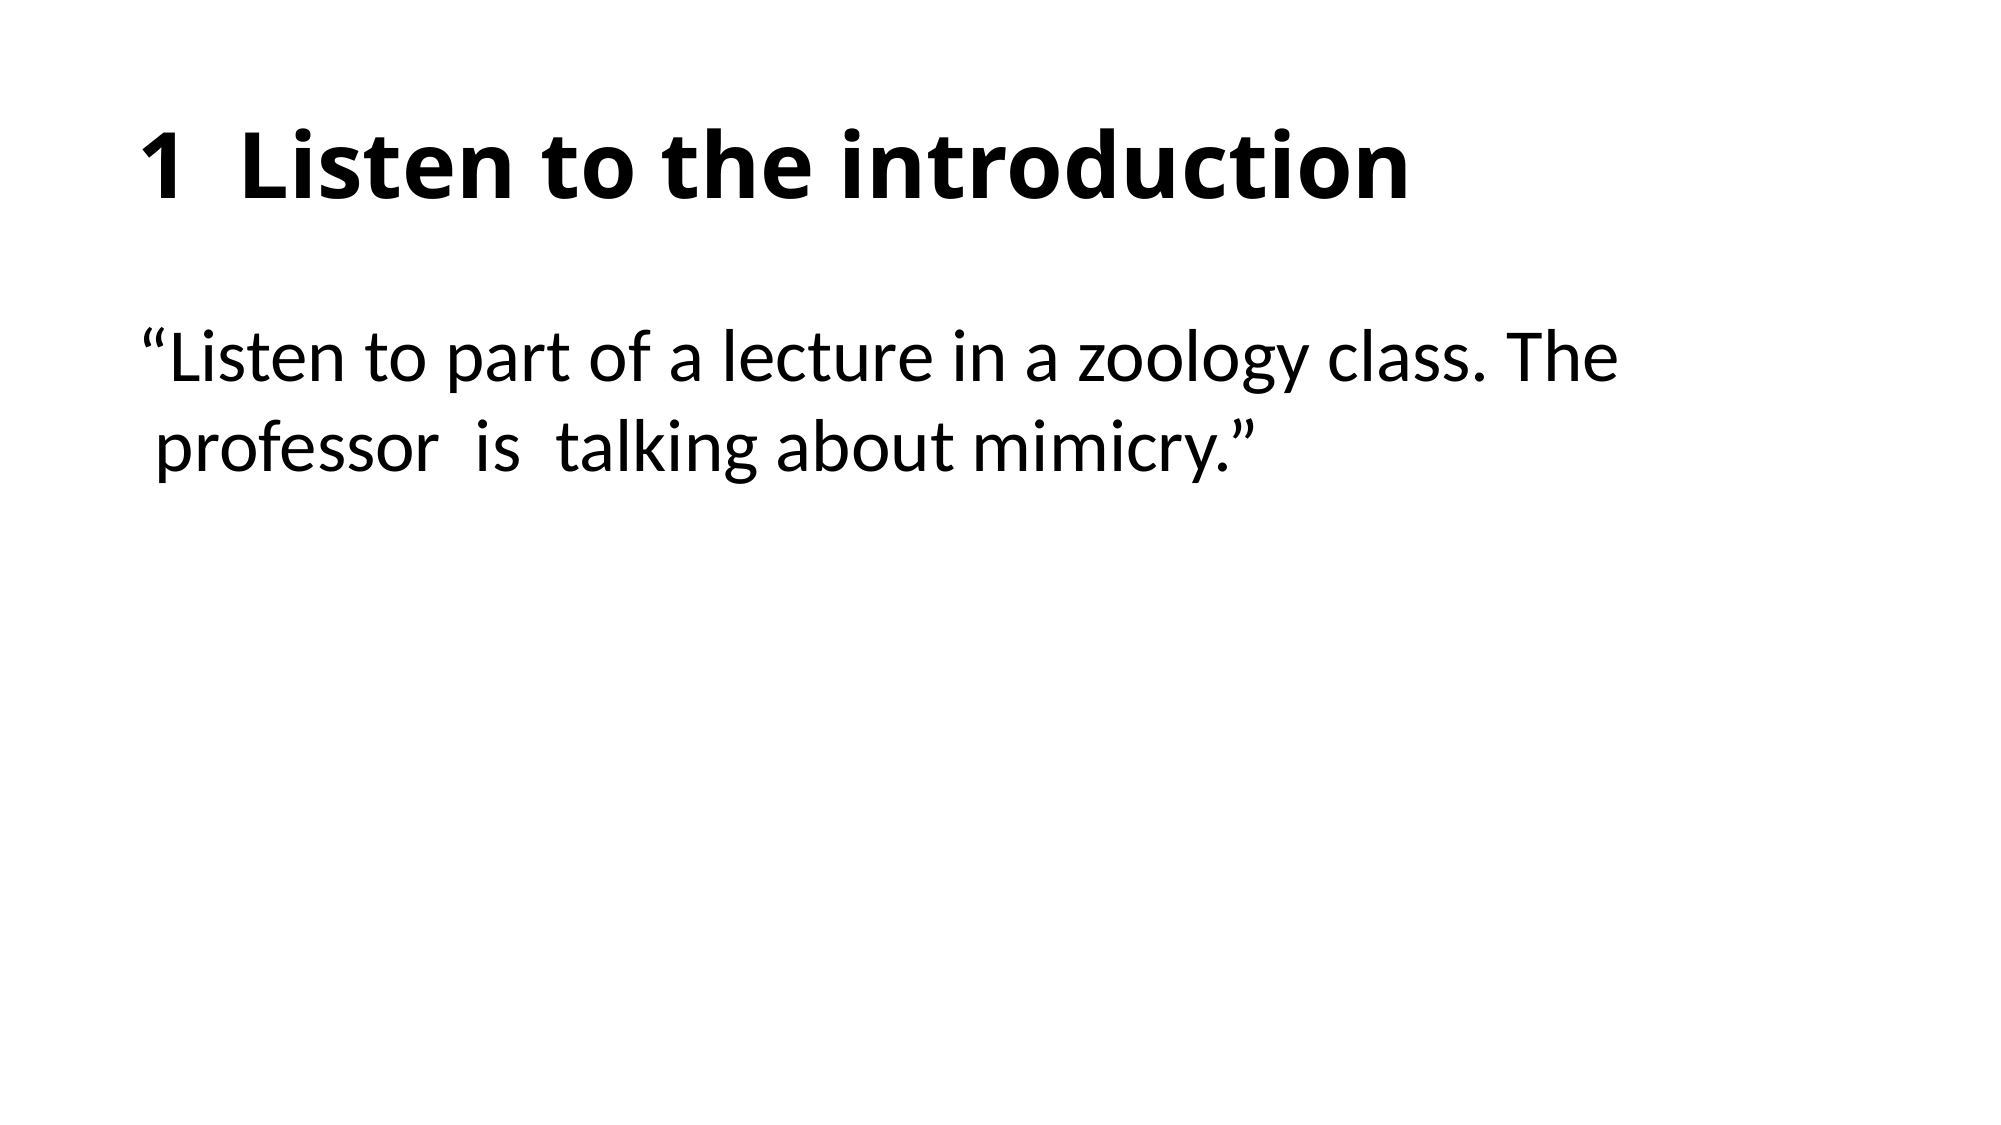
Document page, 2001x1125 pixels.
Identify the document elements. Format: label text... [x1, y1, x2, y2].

list “Listen to part of a lecture in a zoology class. The professor is talking about mimicry.” [122, 299, 1929, 1014]
title 1 Listen to the introduction [122, 59, 1929, 278]
